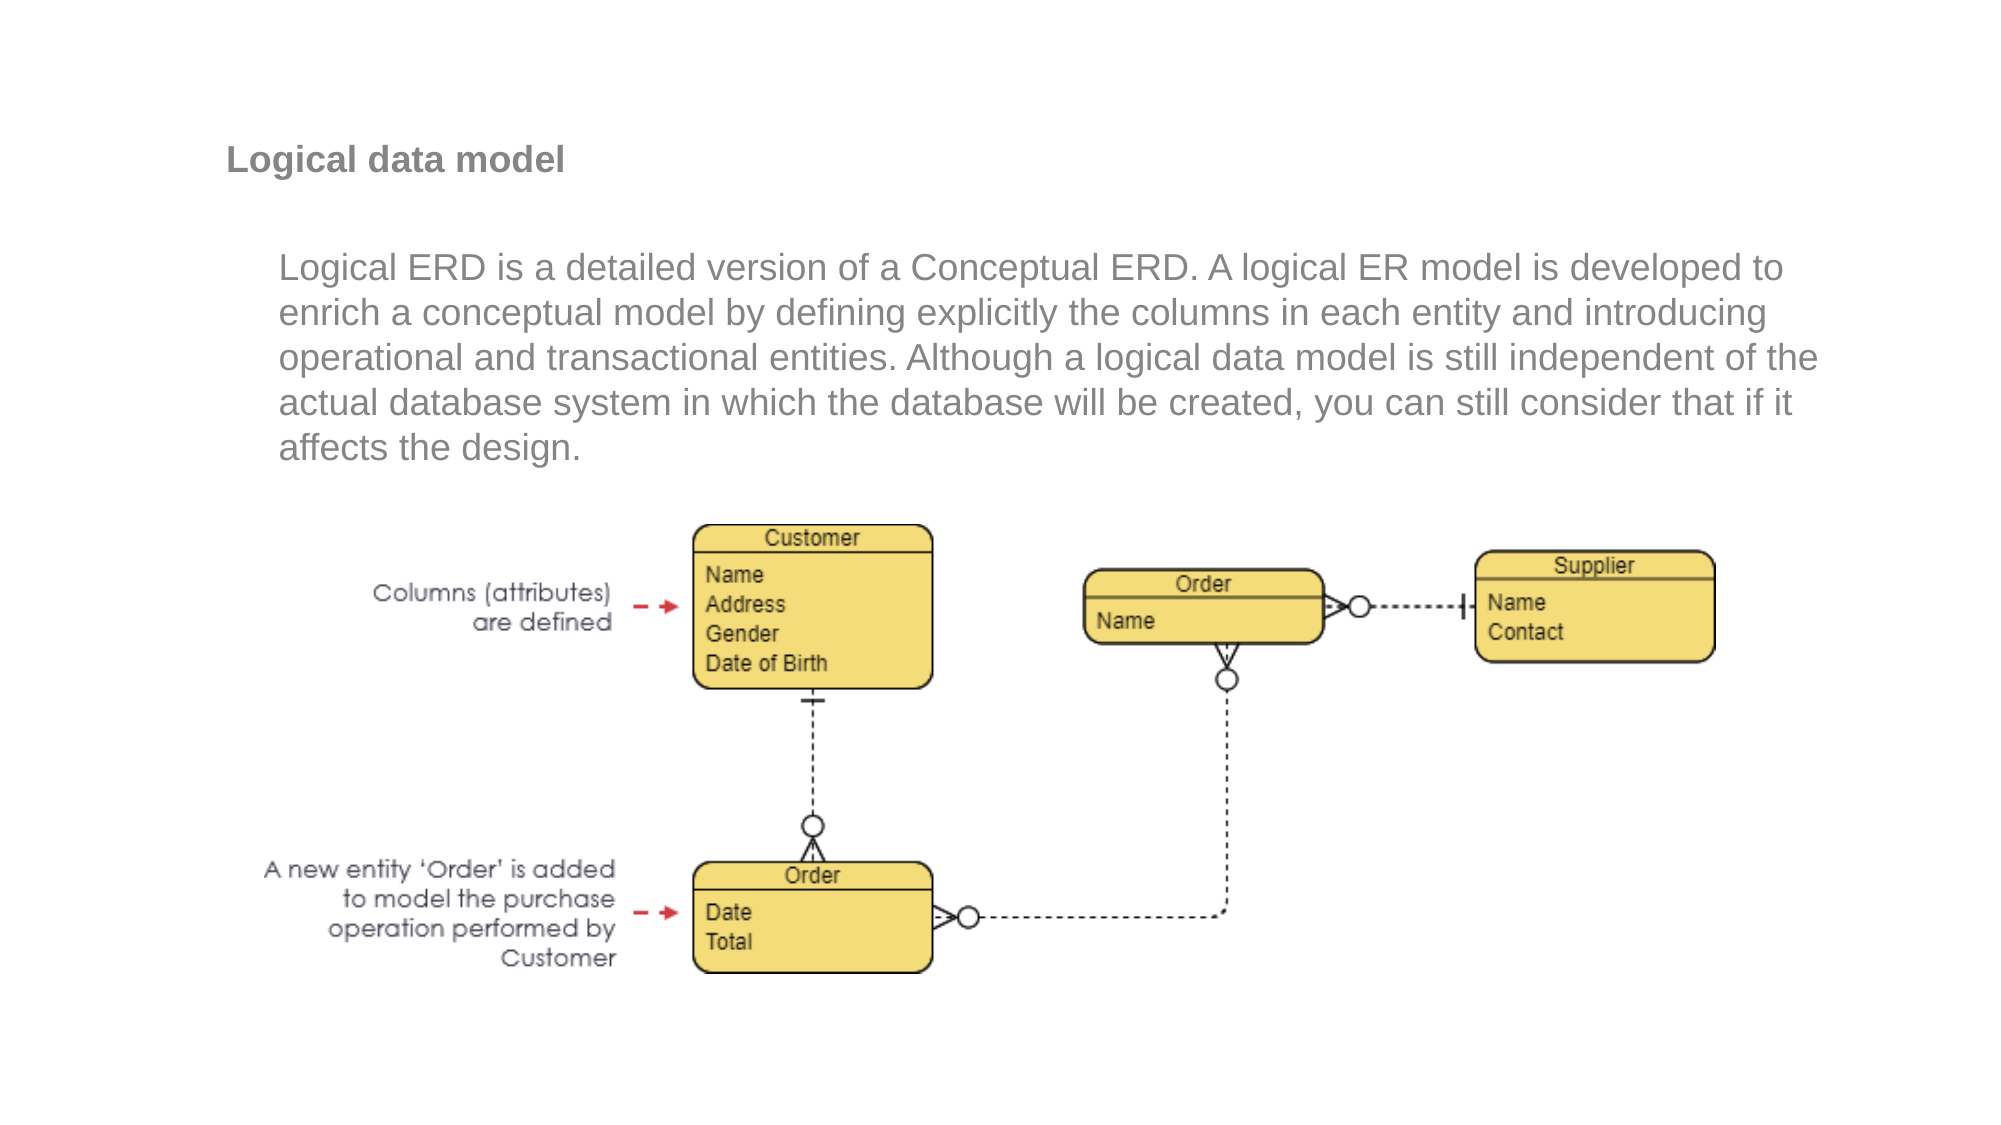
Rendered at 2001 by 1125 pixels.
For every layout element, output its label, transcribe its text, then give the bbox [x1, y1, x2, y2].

text_box Logical data model [211, 127, 1212, 188]
picture [263, 524, 1716, 974]
text_box Logical ERD is a detailed version of a Conceptual ERD. A logical ER model is developed to enrich a conceptual model by defining explicitly the columns in each entity and introducing operational and transactional entities. Although a logical data model is still independent of the actual database system in which the database will be created, you can still consider that if it affects the design. [263, 235, 1838, 476]
